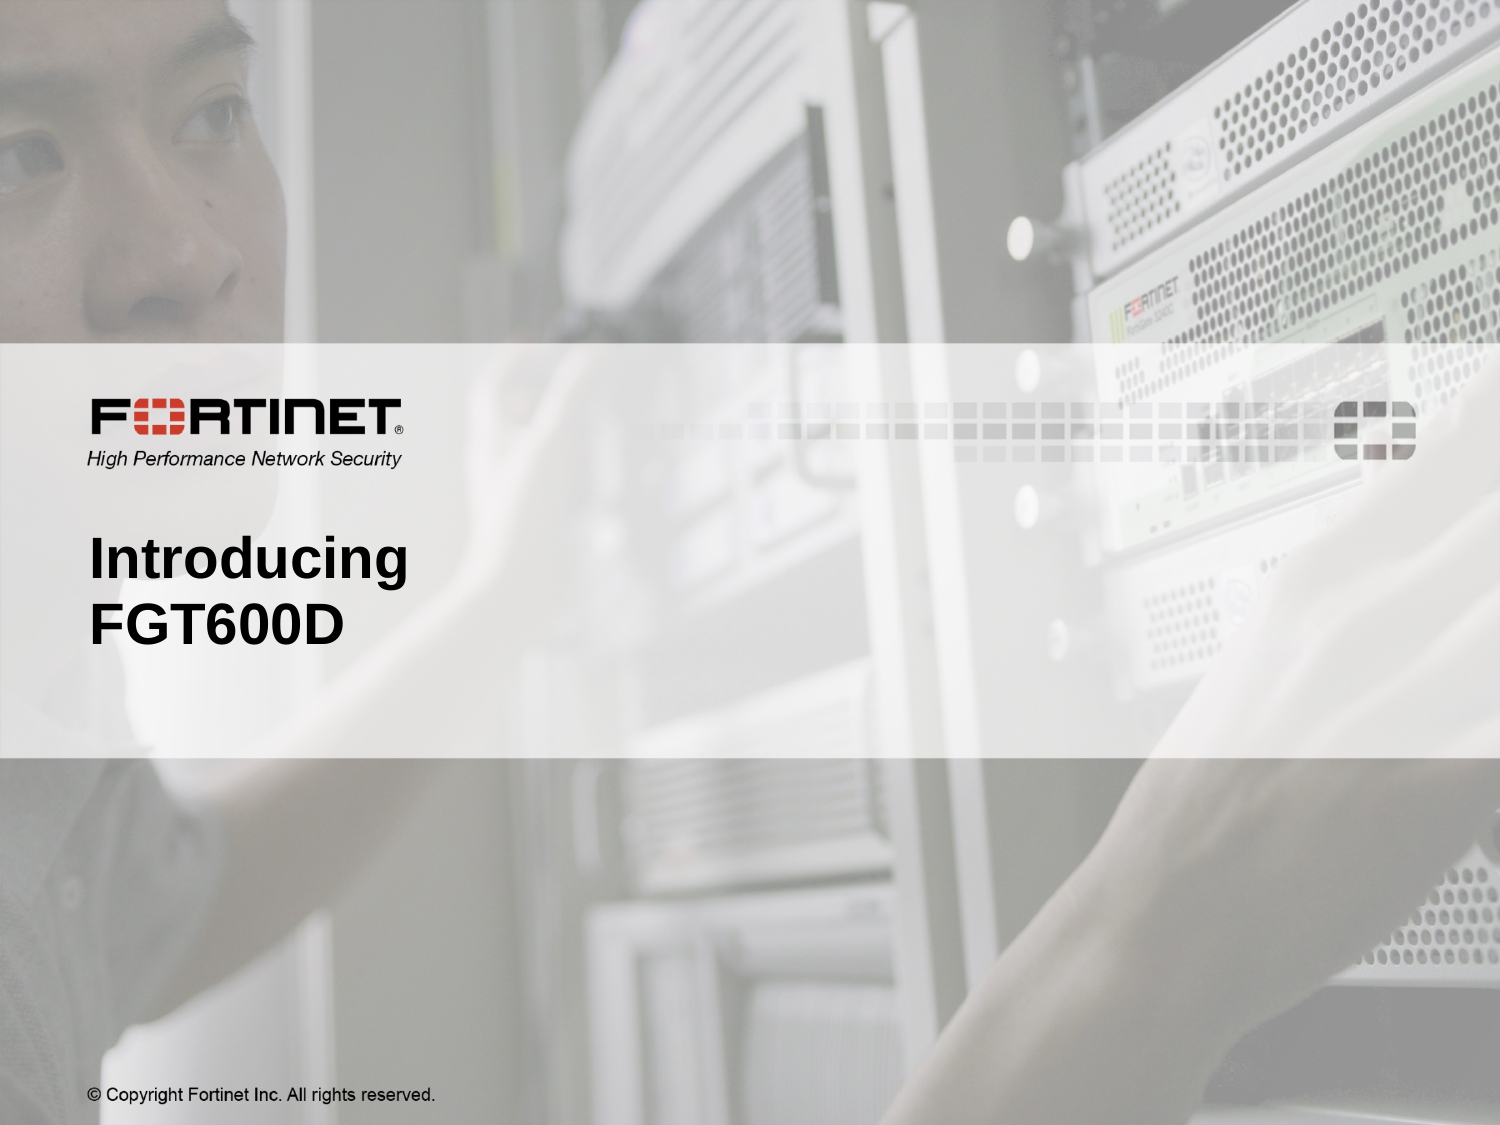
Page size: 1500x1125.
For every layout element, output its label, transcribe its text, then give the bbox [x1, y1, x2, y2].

picture [0, 0, 1500, 1125]
title Introducing FGT600D [89, 528, 1365, 658]
